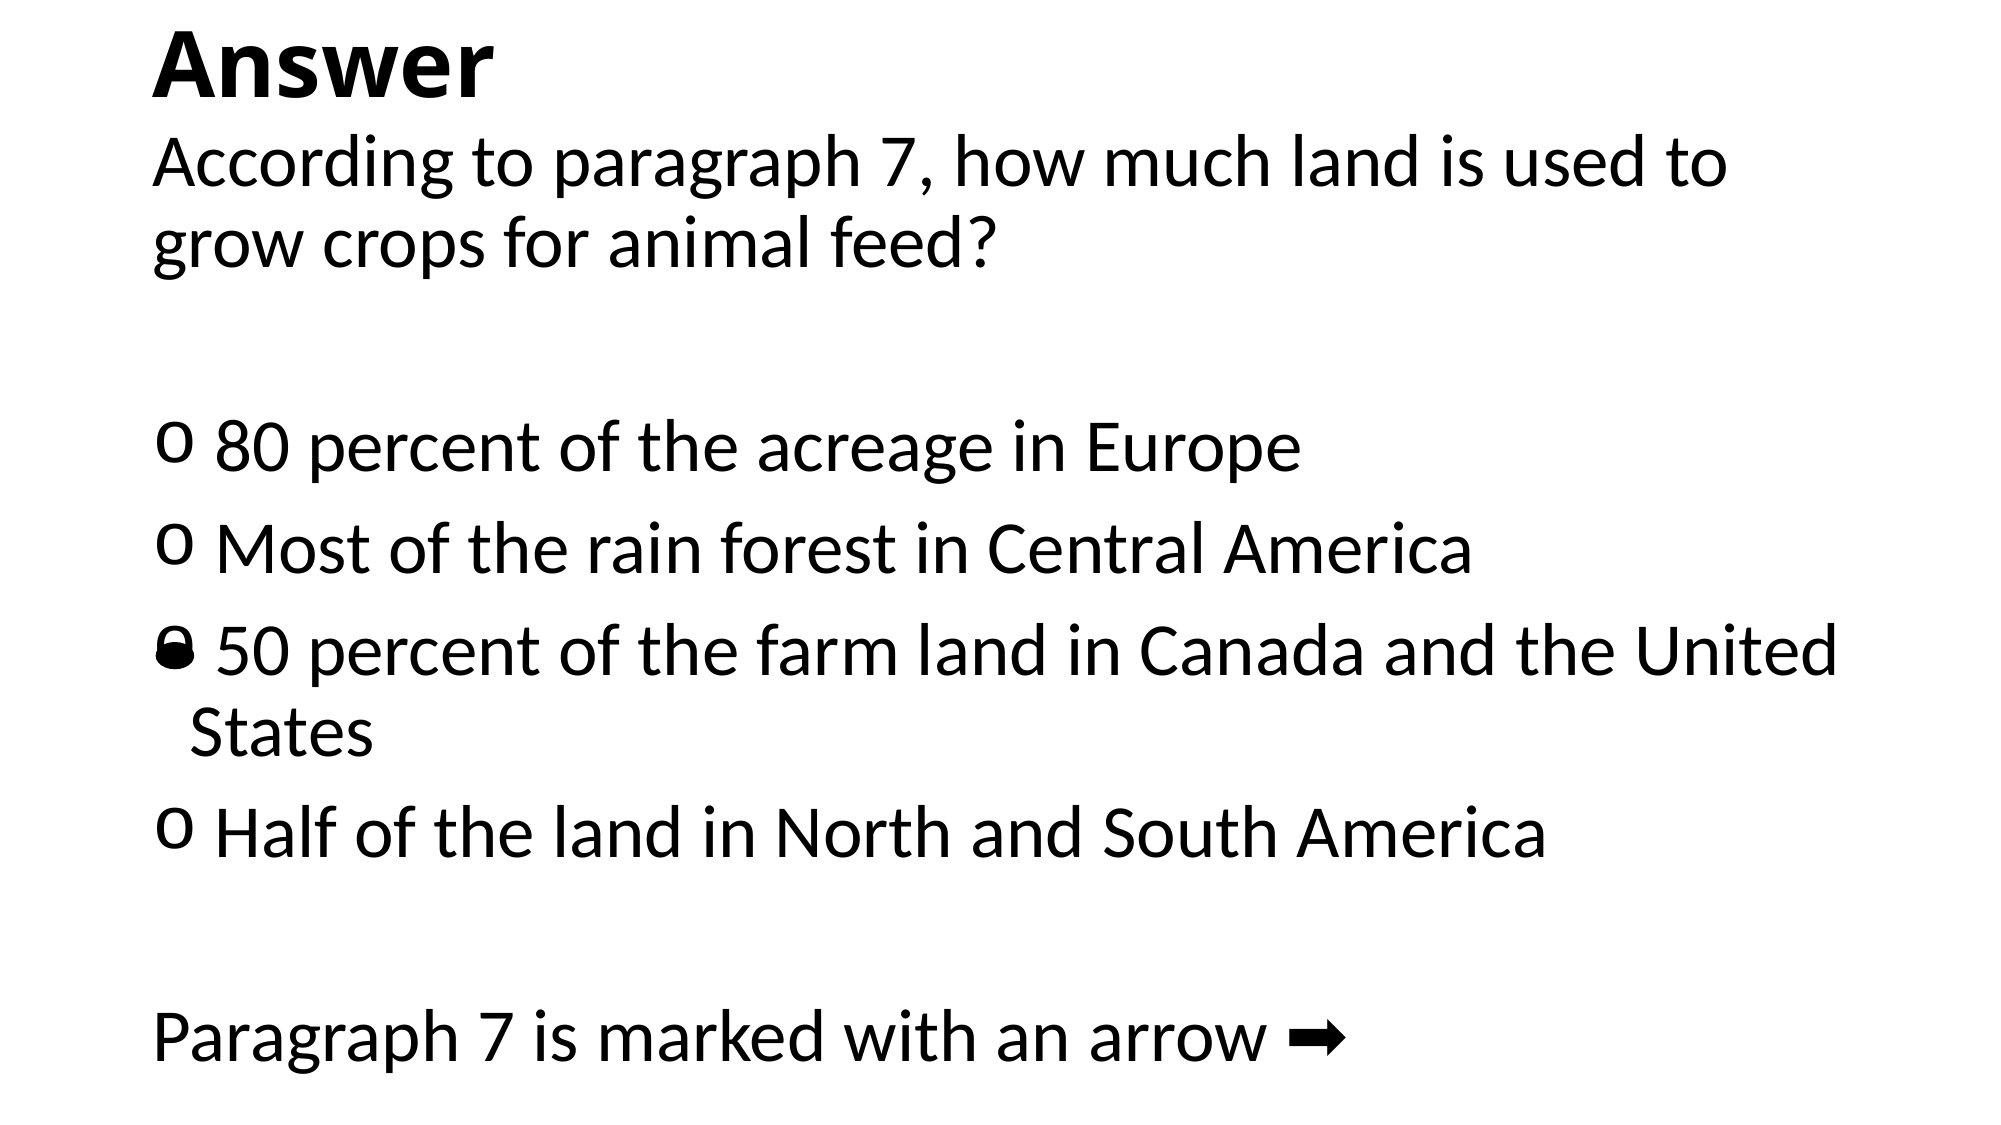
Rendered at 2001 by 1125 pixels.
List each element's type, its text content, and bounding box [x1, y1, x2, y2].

title Answer [137, 0, 1863, 114]
list According to paragraph 7, how much land is used to grow crops for animal feed? 80 percent of the acreage in Europe Most of the rain forest in Central America 50 percent of the farm land in Canada and the United States Half of the land in North and South America Paragraph 7 is marked with an arrow ➡ [137, 114, 1863, 1089]
text_box [154, 640, 196, 671]
